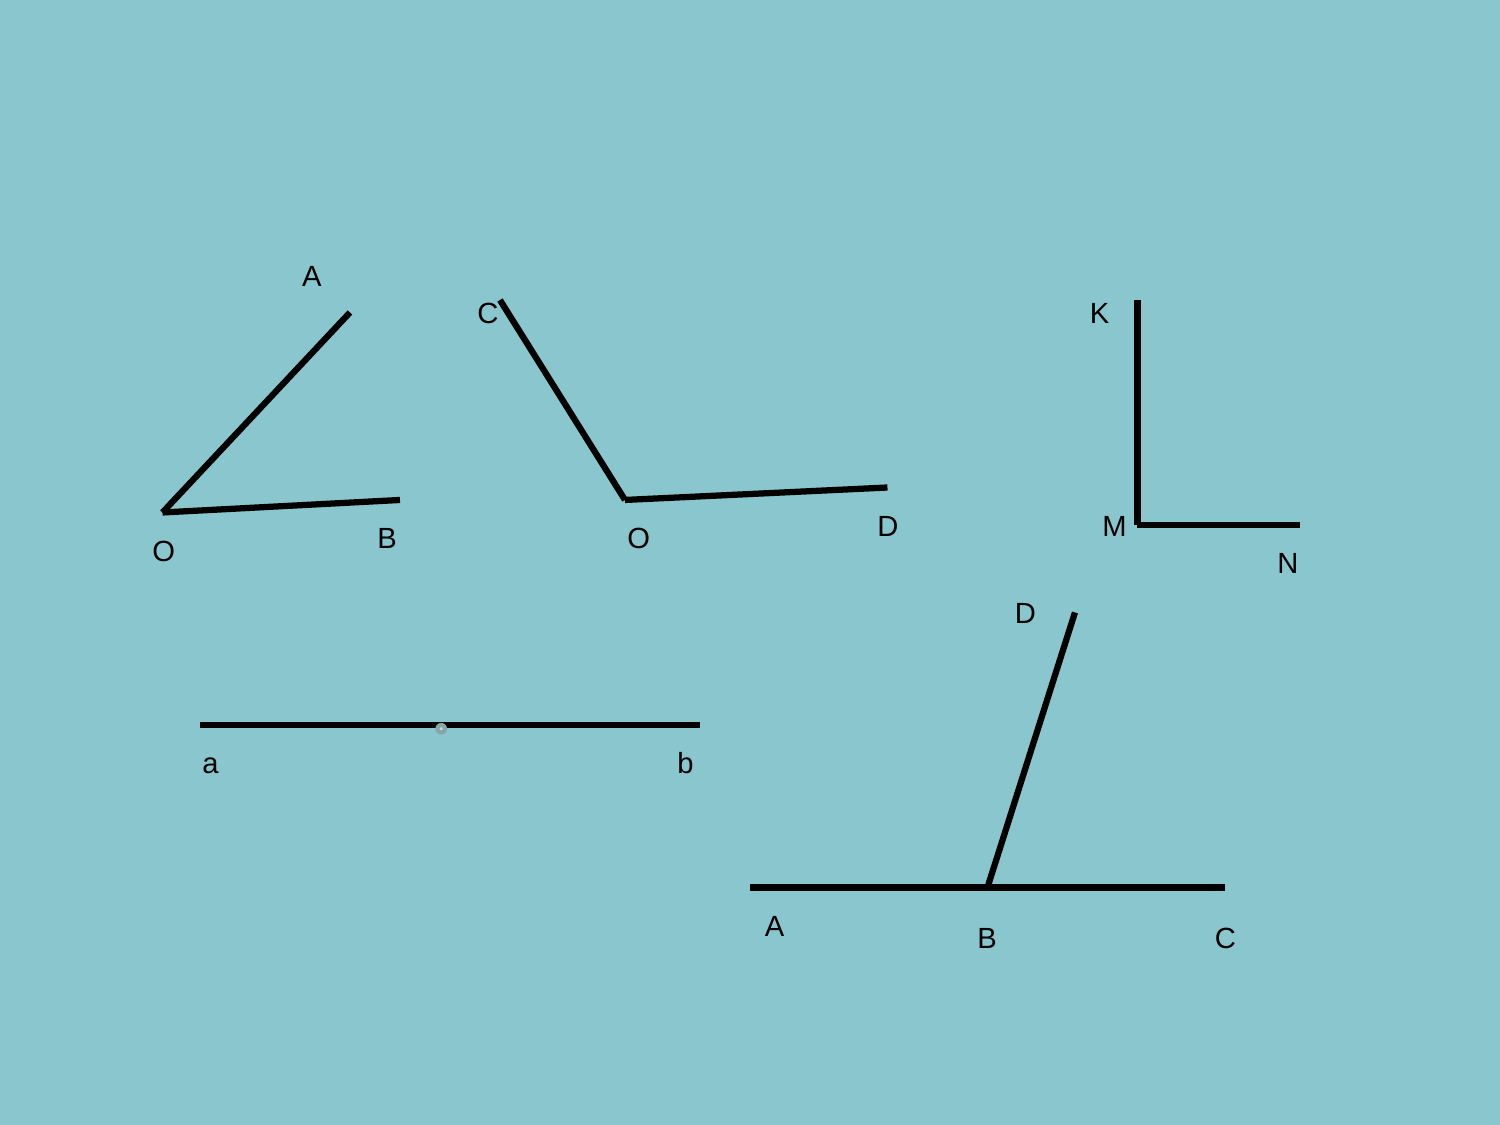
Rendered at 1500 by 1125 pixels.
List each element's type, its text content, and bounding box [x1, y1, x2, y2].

text_box B [962, 912, 1013, 963]
text_box M [1087, 499, 1125, 550]
text_box K [1074, 287, 1125, 338]
text_box b [662, 737, 713, 788]
text_box В [362, 512, 413, 563]
text_box О [137, 524, 188, 575]
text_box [499, 299, 888, 501]
text_box A [750, 899, 800, 950]
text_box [162, 312, 401, 513]
text_box C [1200, 912, 1250, 963]
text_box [749, 612, 1226, 888]
text_box а [187, 737, 238, 788]
text_box D [999, 587, 1050, 610]
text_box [1137, 299, 1301, 526]
text_box О [612, 512, 675, 563]
text_box N [1262, 537, 1313, 588]
text_box А [287, 249, 338, 300]
text_box С [462, 287, 500, 338]
text_box D [862, 499, 913, 550]
